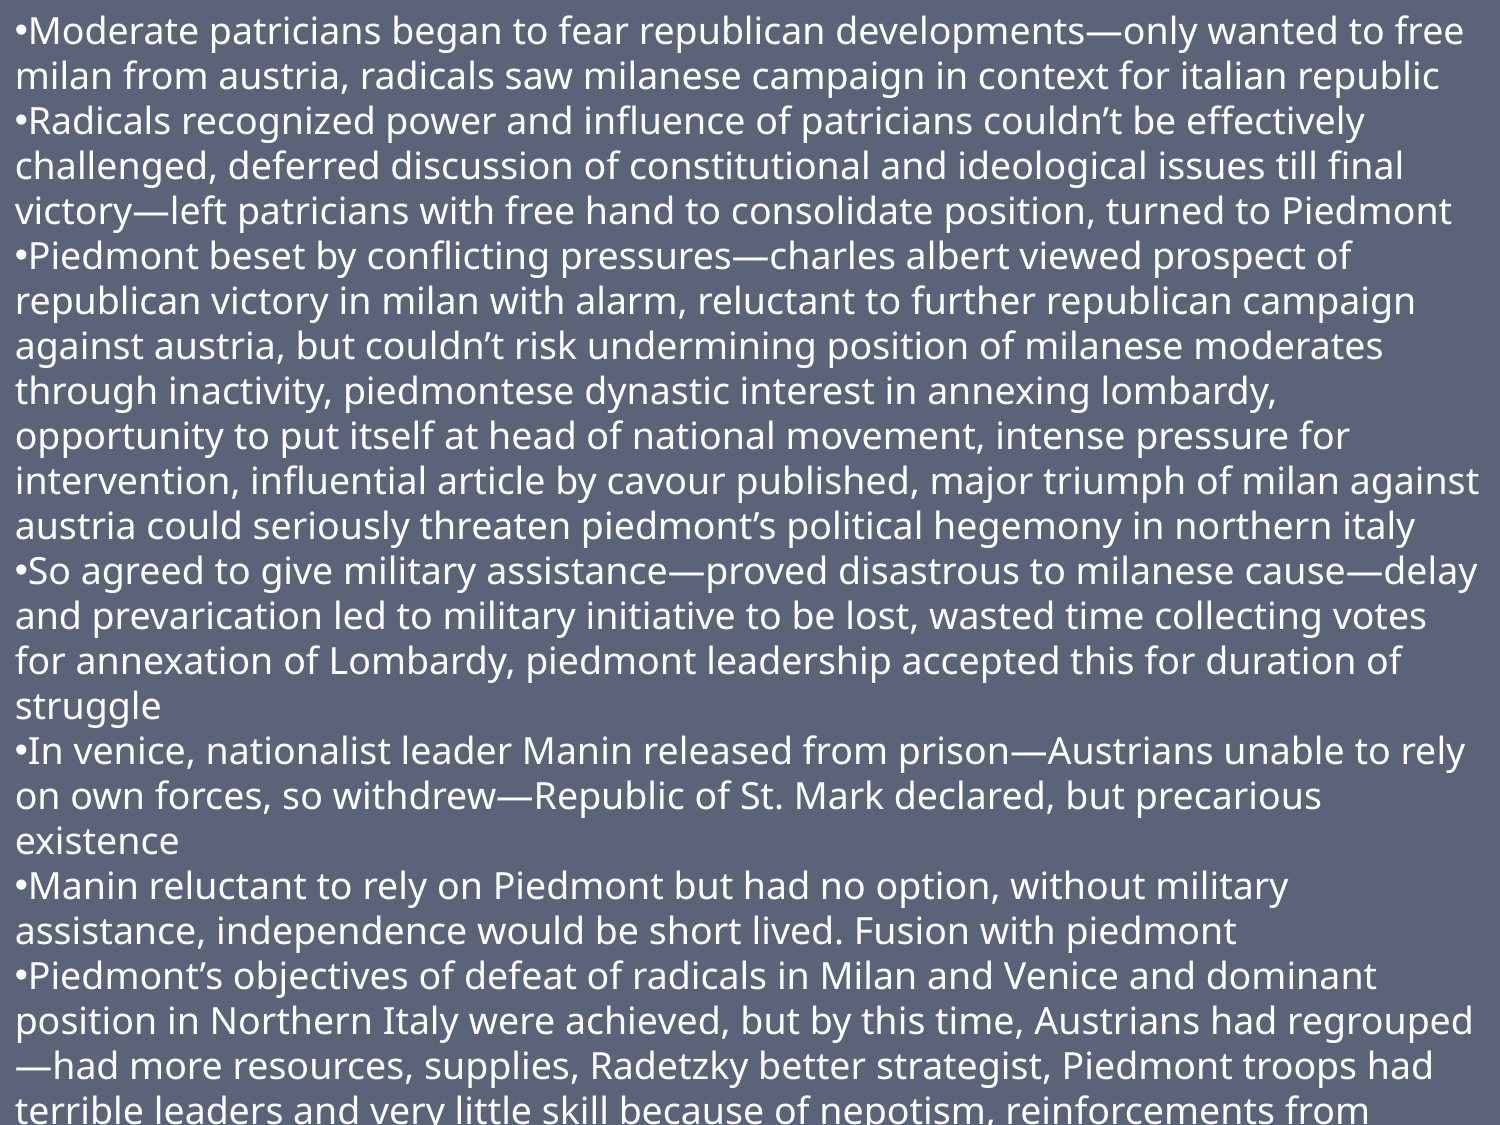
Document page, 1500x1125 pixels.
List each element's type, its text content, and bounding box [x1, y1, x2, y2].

text_box Moderate patricians began to fear republican developments—only wanted to free milan from austria, radicals saw milanese campaign in context for italian republic Radicals recognized power and influence of patricians couldn’t be effectively challenged, deferred discussion of constitutional and ideological issues till final victory—left patricians with free hand to consolidate position, turned to Piedmont Piedmont beset by conflicting pressures—charles albert viewed prospect of republican victory in milan with alarm, reluctant to further republican campaign against austria, but couldn’t risk undermining position of milanese moderates through inactivity, piedmontese dynastic interest in annexing lombardy, opportunity to put itself at head of national movement, intense pressure for intervention, influential article by cavour published, major triumph of milan against austria could seriously threaten piedmont’s political hegemony in northern italy So agreed to give military assistance—proved disastrous to milanese cause—delay and prevarication led to military initiative to be lost, wasted time collecting votes for annexation of Lombardy, piedmont leadership accepted this for duration of struggle In venice, nationalist leader Manin released from prison—Austrians unable to rely on own forces, so withdrew—Republic of St. Mark declared, but precarious existence Manin reluctant to rely on Piedmont but had no option, without military assistance, independence would be short lived. Fusion with piedmont Piedmont’s objectives of defeat of radicals in Milan and Venice and dominant position in Northern Italy were achieved, but by this time, Austrians had regrouped—had more resources, supplies, Radetzky better strategist, Piedmont troops had terrible leaders and very little skill because of nepotism, reinforcements from Austria arrived to crush Piedmont army in July When forced by radicals in Piedmont to launch second initiative, Charles Albert failed again. Had raised expectations of nationalist movement, so return of Milan to Austria was bitter disappointment, personal credit was exhausted, abdicated, Victor Emmanuel II came to throne [0, 0, 1500, 1125]
